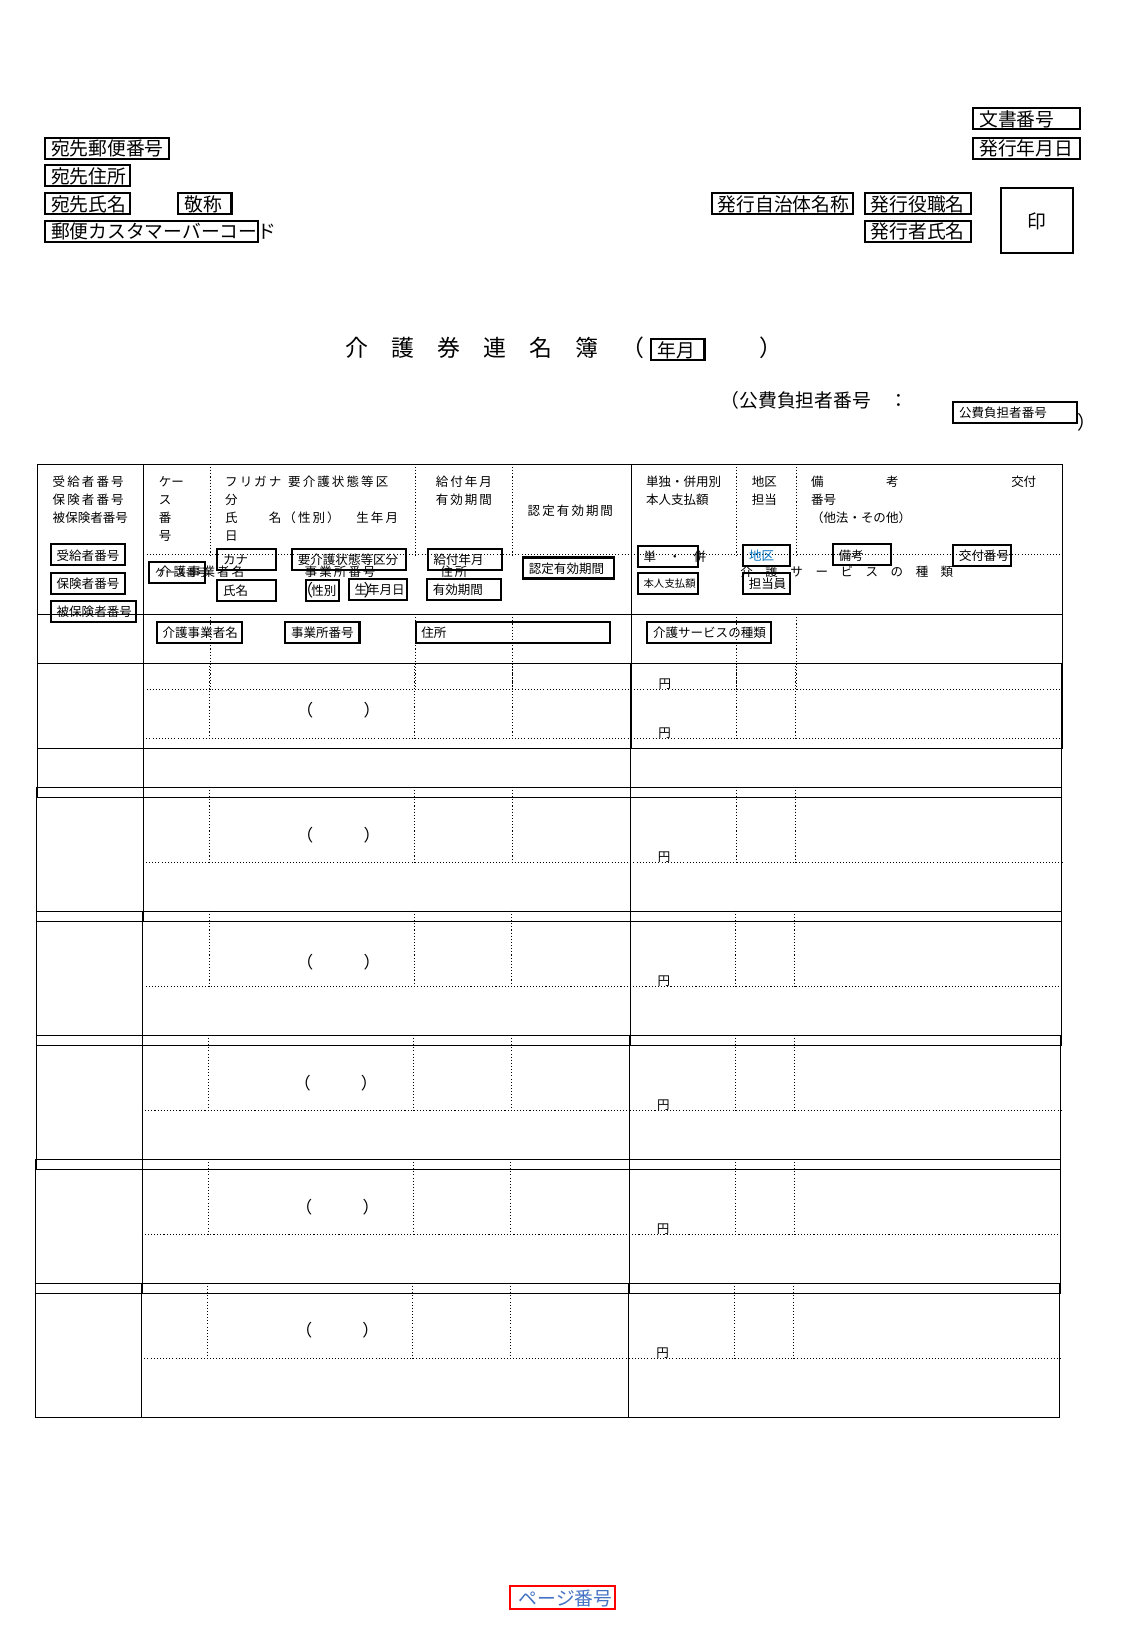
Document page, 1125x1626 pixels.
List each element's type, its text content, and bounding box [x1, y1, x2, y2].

table_header フリガナ 要介護状態等区分 氏 名（性別） 生年月日 [210, 465, 415, 555]
text_box （ ） [290, 950, 373, 973]
table_header [737, 664, 796, 738]
table_header [209, 912, 414, 986]
table_header [511, 1036, 629, 1110]
text_box 担当員 [742, 572, 791, 595]
text_box 交付番号 [952, 544, 1012, 567]
table_header ケース 番 号 [144, 465, 210, 555]
table_header [36, 1284, 141, 1417]
table_header 地区 担当 [737, 465, 796, 555]
table_cell [415, 644, 513, 663]
text_box 敬称 [177, 192, 233, 215]
table_header [795, 788, 1061, 862]
table_cell [144, 738, 630, 787]
table_header [414, 912, 512, 986]
text_box （ ） [287, 1071, 370, 1094]
table_header 認定有効期間 [513, 465, 631, 555]
table_cell 介護事業者名 事業所番号 住所 [144, 555, 631, 614]
text_box 介 護 券 連 名 簿 （ ） [91, 326, 1037, 392]
table_header [512, 664, 630, 738]
table_cell [38, 615, 143, 663]
table_cell [796, 615, 1062, 663]
text_box 介護事業者名 [156, 621, 243, 644]
table_header [795, 912, 1061, 986]
table_cell [631, 738, 1061, 787]
text_box （ ） [289, 1195, 372, 1218]
table_header [414, 788, 512, 862]
table_header [414, 1036, 511, 1110]
text_box 給付年月 [427, 548, 503, 571]
text_box （ ） [290, 698, 373, 721]
table_header [735, 1160, 794, 1234]
text_box 事業所番号 [284, 621, 361, 644]
text_box 氏名 [216, 579, 277, 602]
table_header 円 [629, 1284, 735, 1358]
text_box 保険者番号 [50, 572, 126, 595]
table_header [795, 1036, 1060, 1110]
table_cell [144, 862, 630, 911]
text_box 住所 [415, 621, 611, 644]
table_cell [144, 615, 210, 663]
table_header 単独・併用別 本人支払額 [632, 465, 737, 555]
table_header [735, 1036, 795, 1110]
text_box 被保険者番号 [50, 600, 137, 623]
text_box 受給者番号 [50, 543, 126, 566]
table_cell [143, 1110, 629, 1159]
table_header [735, 1284, 794, 1358]
table_cell [513, 615, 631, 663]
text_box 要介護状態等区分 [291, 548, 407, 571]
table_header [413, 1160, 511, 1234]
text_box 有効期間 [426, 578, 502, 601]
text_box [711, 108, 1080, 254]
table_header [36, 1160, 142, 1283]
table_cell [142, 1358, 628, 1417]
table_header [208, 1160, 413, 1234]
table_cell [415, 615, 513, 621]
table_cell [629, 1358, 1059, 1417]
table_cell [630, 1234, 1060, 1283]
table_header 円 [630, 1160, 735, 1234]
table_header 受給者番号 保険者番号 被保険者番号 [38, 465, 143, 614]
text_box （ ） [290, 824, 373, 847]
table_header 円 [631, 788, 736, 862]
table_header 円 [631, 912, 736, 986]
table_header [143, 1036, 209, 1110]
text_box 本人支払額 [637, 572, 699, 595]
text_box 宛先氏名 [44, 192, 131, 215]
table_header [37, 788, 143, 911]
text_box ページ番号 [509, 1585, 616, 1610]
text_box 備考 [832, 543, 892, 566]
table_header [736, 788, 795, 862]
table_cell [630, 1110, 1060, 1159]
table_header [512, 912, 630, 986]
table_cell [210, 615, 415, 663]
table_header [144, 788, 210, 862]
table_cell [143, 1234, 629, 1283]
table_header [794, 1284, 1059, 1358]
table_header [208, 1284, 413, 1358]
table_header 給付年月 有効期間 [415, 465, 513, 555]
table_cell 介護サービスの種類 [632, 555, 1062, 614]
table_header [37, 1036, 142, 1159]
table_cell [631, 862, 1061, 911]
table_header [510, 1284, 628, 1358]
text_box 年月 [650, 338, 706, 361]
table_header 備 考 交付番号 （他法・その他） [796, 465, 1062, 555]
text_box （公費負担者番号 ： ） [698, 381, 1111, 464]
table_header 円 [631, 664, 737, 738]
table_cell [143, 986, 630, 1035]
table_header [209, 1036, 414, 1110]
table_header [38, 664, 143, 787]
table_cell [631, 986, 1061, 1035]
table_header [37, 912, 142, 1035]
text_box （ ） [289, 1318, 372, 1341]
text_box 認定有効期間 [522, 556, 615, 580]
table_header [413, 1284, 510, 1358]
text_box 郵便カスタマーバーコード [44, 220, 259, 243]
table_cell [737, 615, 796, 663]
text_box 宛先郵便番号 [44, 137, 170, 160]
text_box （ ） [290, 578, 373, 601]
table_header [511, 1160, 629, 1234]
table_header [210, 664, 415, 738]
text_box 公費負担者番号 [952, 401, 1078, 424]
table_header [736, 912, 795, 986]
text_box 宛先住所 [44, 164, 131, 187]
text_box カナ [216, 548, 277, 571]
table_header [415, 664, 512, 738]
text_box 単 ・ 併 [637, 545, 699, 568]
text_box 介護サービスの種類 [646, 621, 772, 644]
table_header [143, 1160, 208, 1234]
text_box ケース番号 [148, 561, 206, 584]
table_header [143, 912, 209, 986]
table_header [796, 664, 1061, 738]
text_box 地区 [742, 544, 791, 567]
table_header [142, 1284, 208, 1358]
text_box 生年月日 [373, 578, 408, 601]
table_header 円 [630, 1036, 735, 1110]
table_cell 円 [632, 615, 737, 663]
table_header [512, 788, 630, 862]
table_header [210, 788, 414, 862]
table_header [794, 1160, 1060, 1234]
table_header [144, 664, 210, 738]
